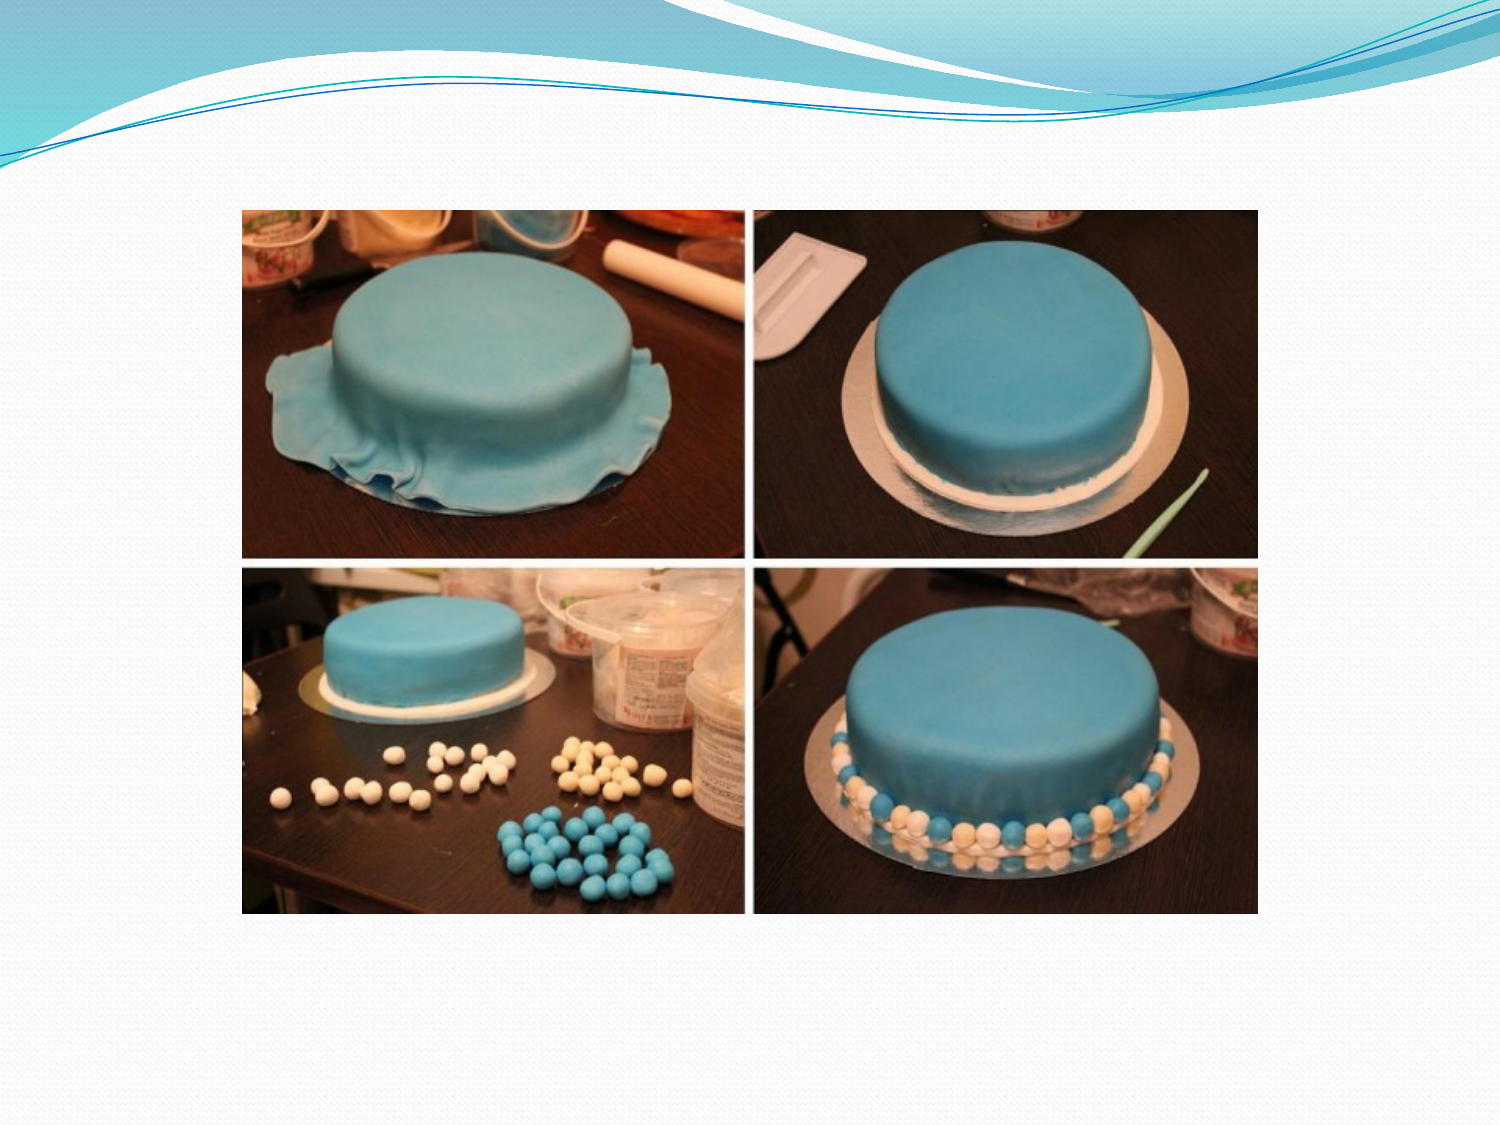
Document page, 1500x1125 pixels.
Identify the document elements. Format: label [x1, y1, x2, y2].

picture [241, 210, 1258, 915]
